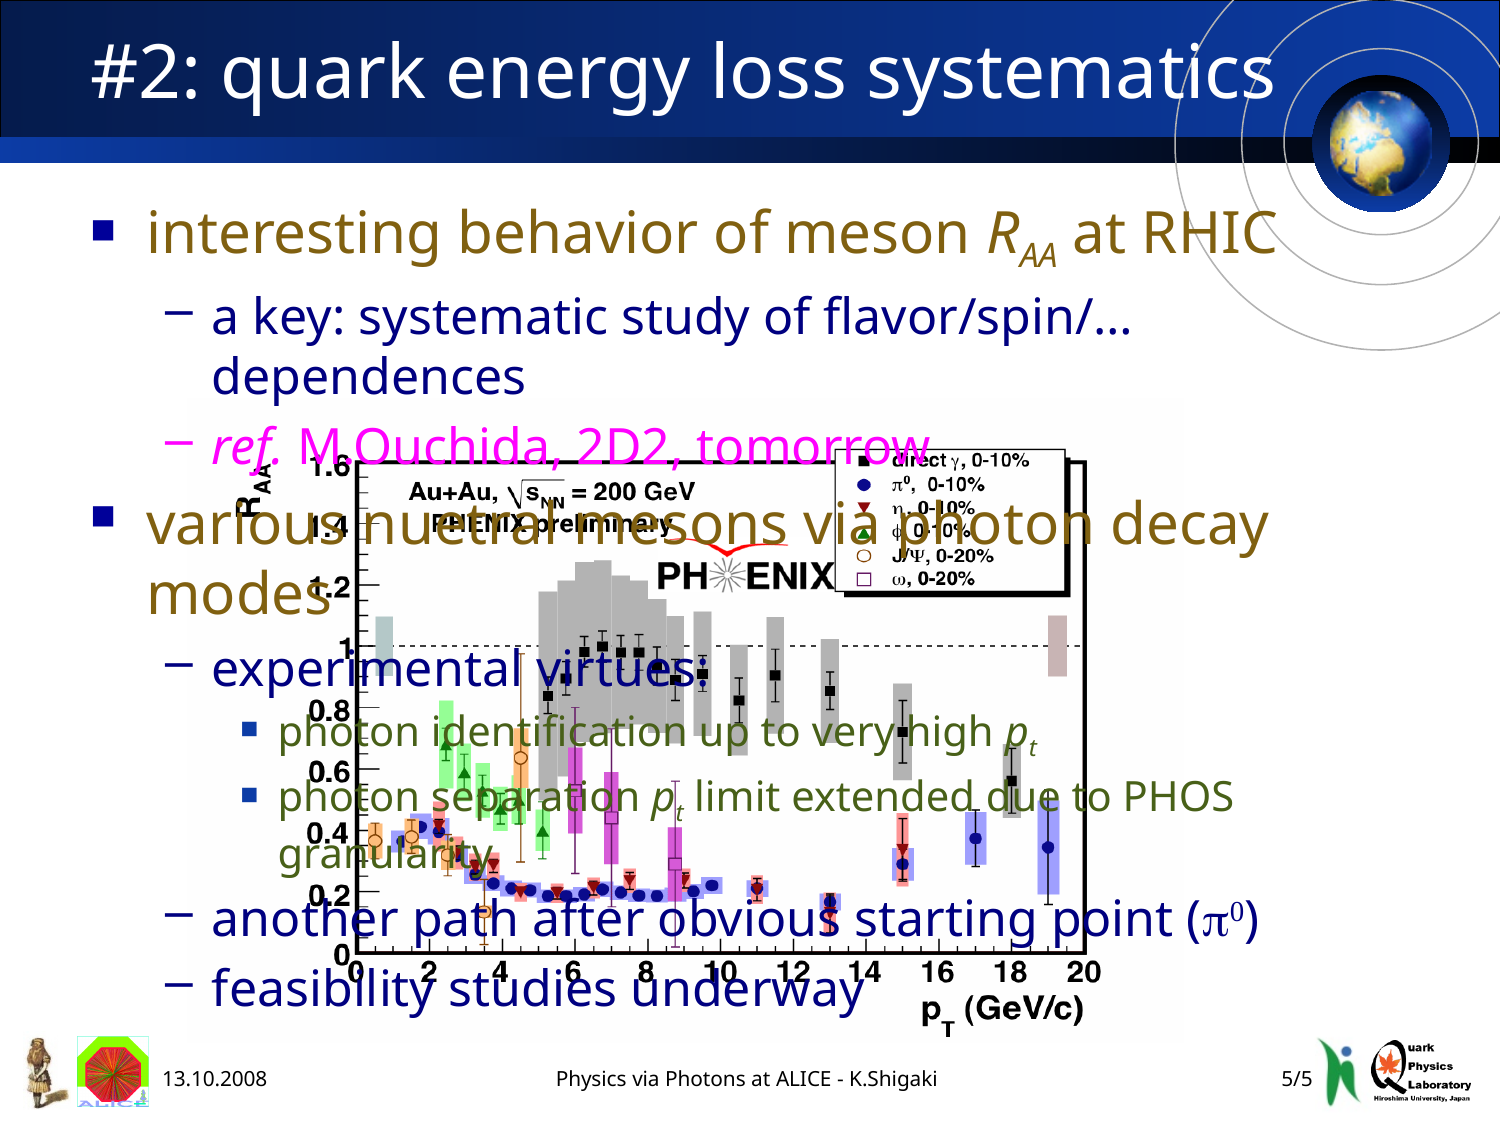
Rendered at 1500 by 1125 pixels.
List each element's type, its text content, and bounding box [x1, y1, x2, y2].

picture [77, 1036, 149, 1107]
footer Physics via Photons at ALICE - K.Shigaki [254, 1058, 1221, 1103]
title #2: quark energy loss systematics [74, 0, 1294, 138]
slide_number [146, 1058, 254, 1103]
picture [187, 398, 1185, 1044]
picture [1260, 1036, 1471, 1125]
list interesting behavior of meson RAA at RHIC a key: systematic study of flavor/spin/… dependences ref. M.Ouchida, 2D2, tomorrow various nuetral mesons via photon decay modes experimental virtues: photon identification up to very high pt photon separation pt limit extended due to PHOS granularity another path after obvious starting point (p0) feasibility studies underway [74, 187, 1424, 1036]
slide_number 4/5 [1221, 1058, 1328, 1103]
picture [1330, 91, 1432, 196]
picture [23, 1031, 71, 1110]
